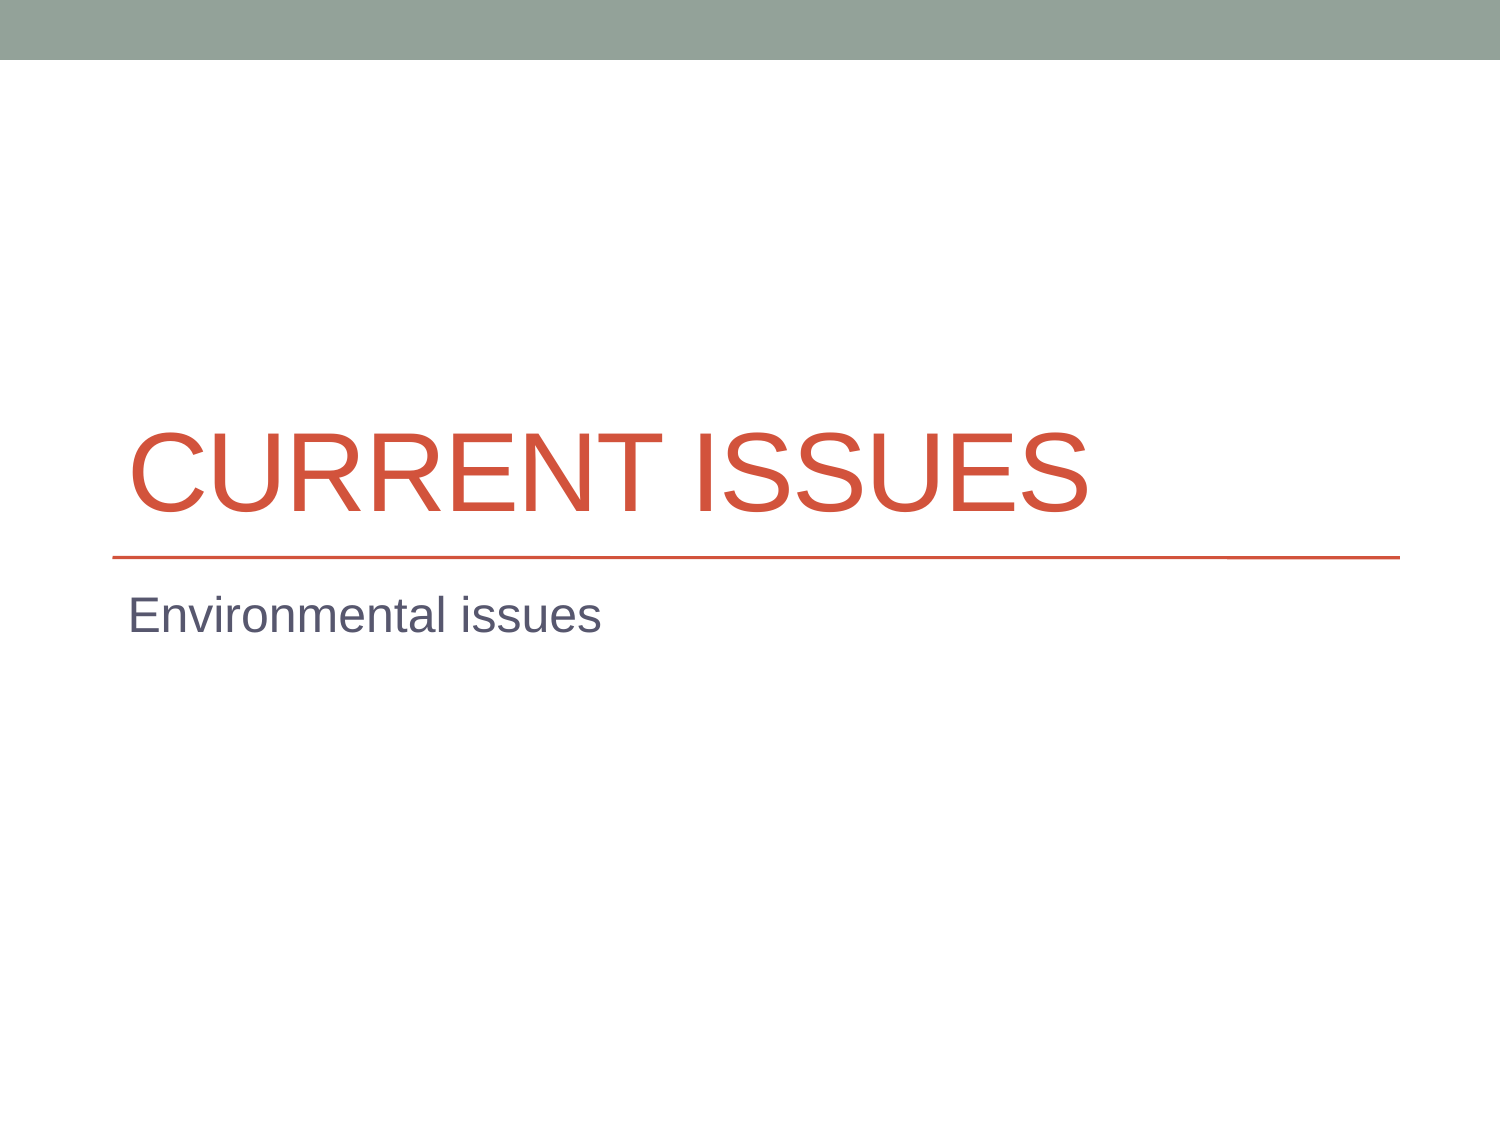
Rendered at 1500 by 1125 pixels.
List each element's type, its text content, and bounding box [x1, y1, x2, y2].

subtitle Environmental issues [112, 575, 1163, 863]
title Current issues [112, 224, 1400, 542]
